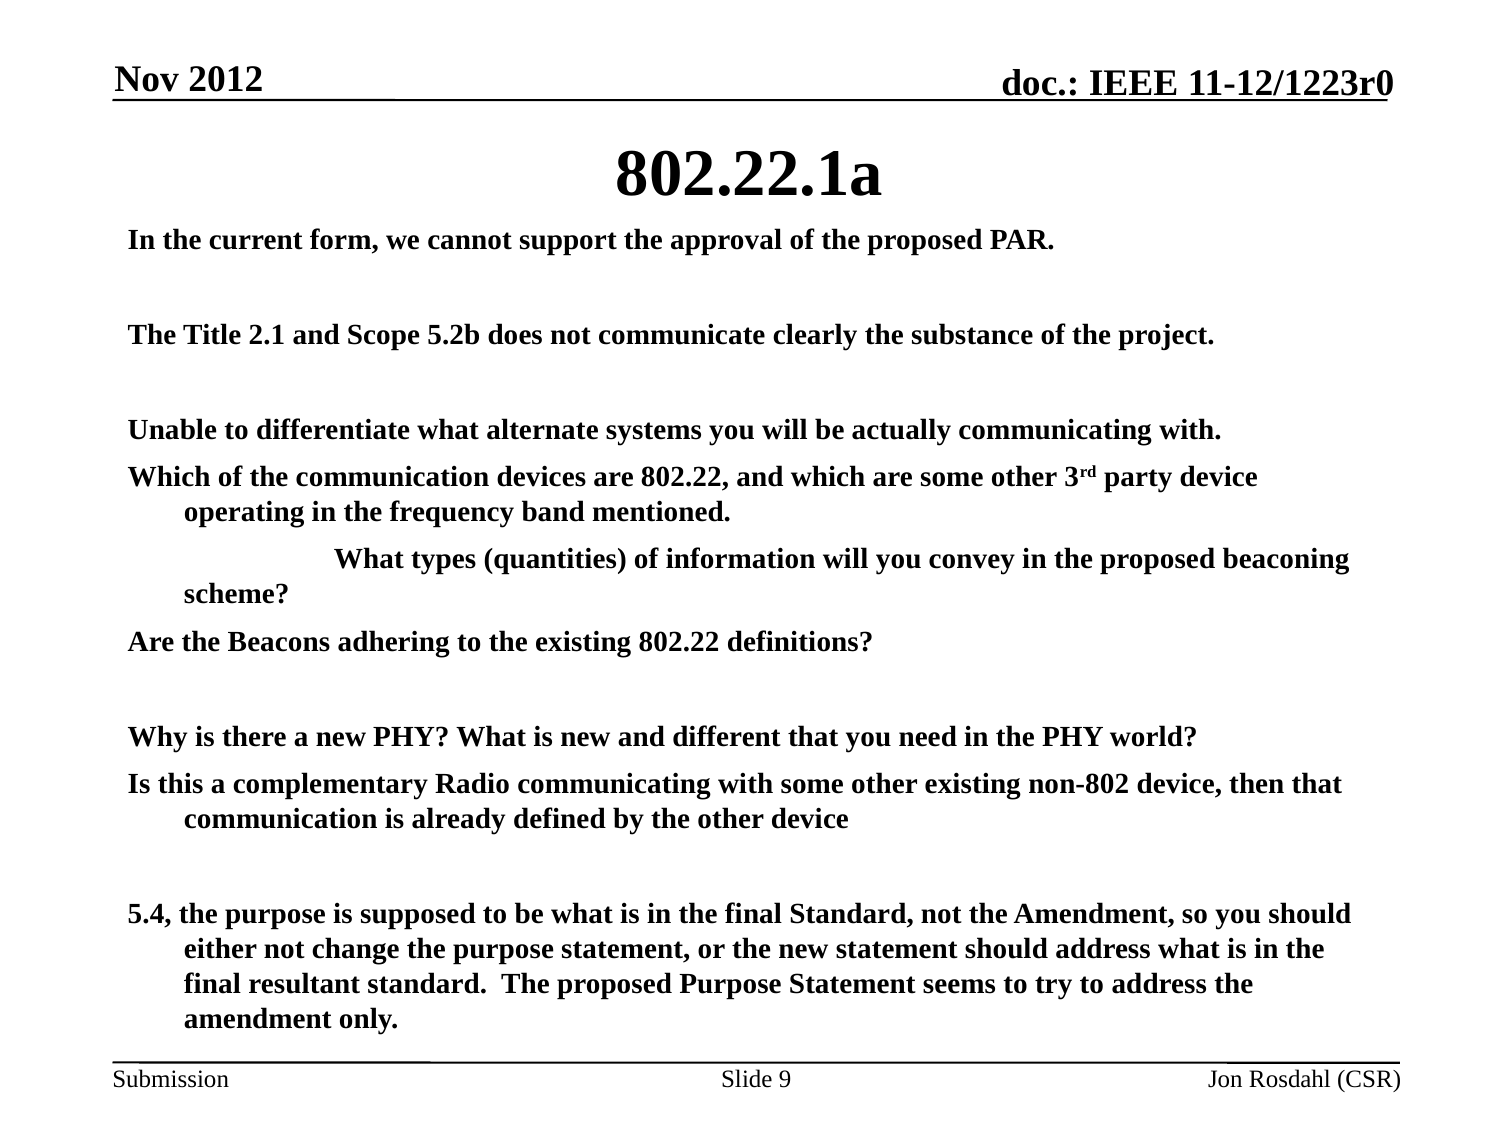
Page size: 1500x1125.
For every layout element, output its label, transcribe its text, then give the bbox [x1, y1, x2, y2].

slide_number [114, 54, 423, 100]
footer Jon Rosdahl (CSR) [878, 1061, 1402, 1093]
title 802.22.1a [112, 112, 1388, 212]
list In the current form, we cannot support the approval of the proposed PAR. The Title 2.1 and Scope 5.2b does not communicate clearly the substance of the project. Unable to differentiate what alternate systems you will be actually communicating with. Which of the communication devices are 802.22, and which are some other 3rd party device operating in the frequency band mentioned. What types (quantities) of information will you convey in the proposed beaconing scheme? Are the Beacons adhering to the existing 802.22 definitions? Why is there a new PHY? What is new and different that you need in the PHY world? Is this a complementary Radio communicating with some other existing non-802 device, then that communication is already defined by the other device 5.4, the purpose is supposed to be what is in the final Standard, not the Amendment, so you should either not change the purpose statement, or the new statement should address what is in the final resultant standard. The proposed Purpose Statement seems to try to address the amendment only. [112, 212, 1388, 1063]
slide_number Slide 9 [712, 1061, 800, 1123]
